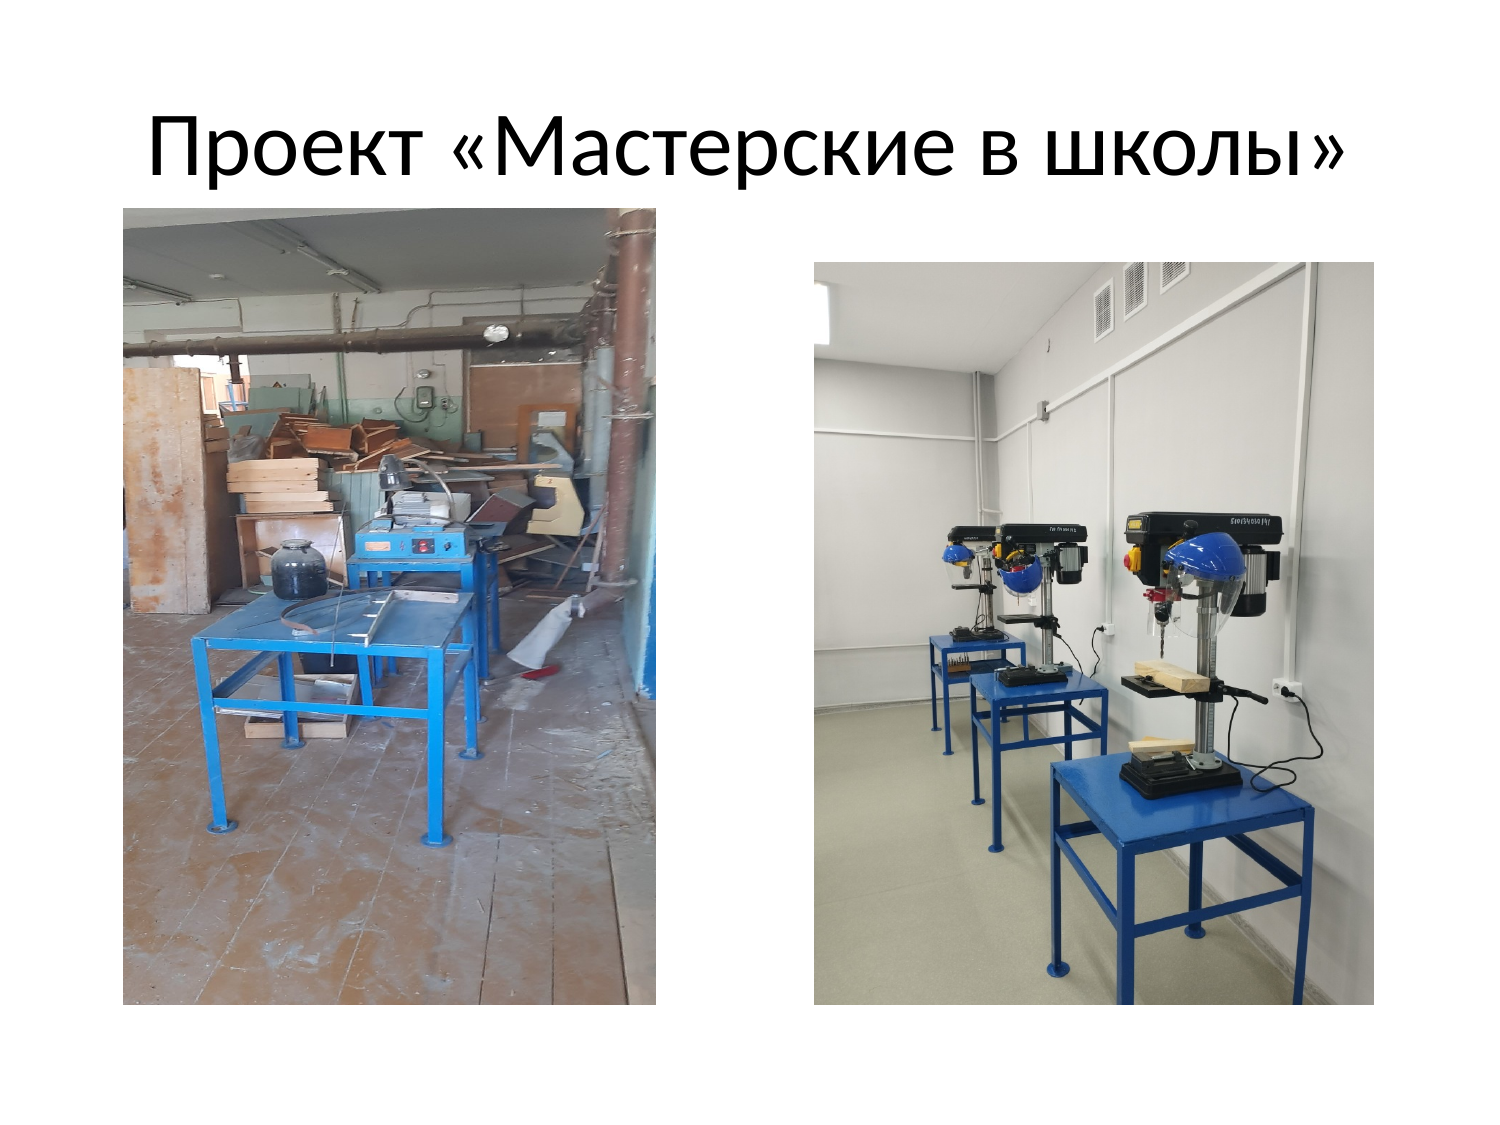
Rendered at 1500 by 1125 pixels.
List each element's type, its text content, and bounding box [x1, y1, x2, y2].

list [813, 262, 1374, 1006]
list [123, 207, 656, 1006]
title Проект «Мастерские в школы» [75, 45, 1425, 233]
